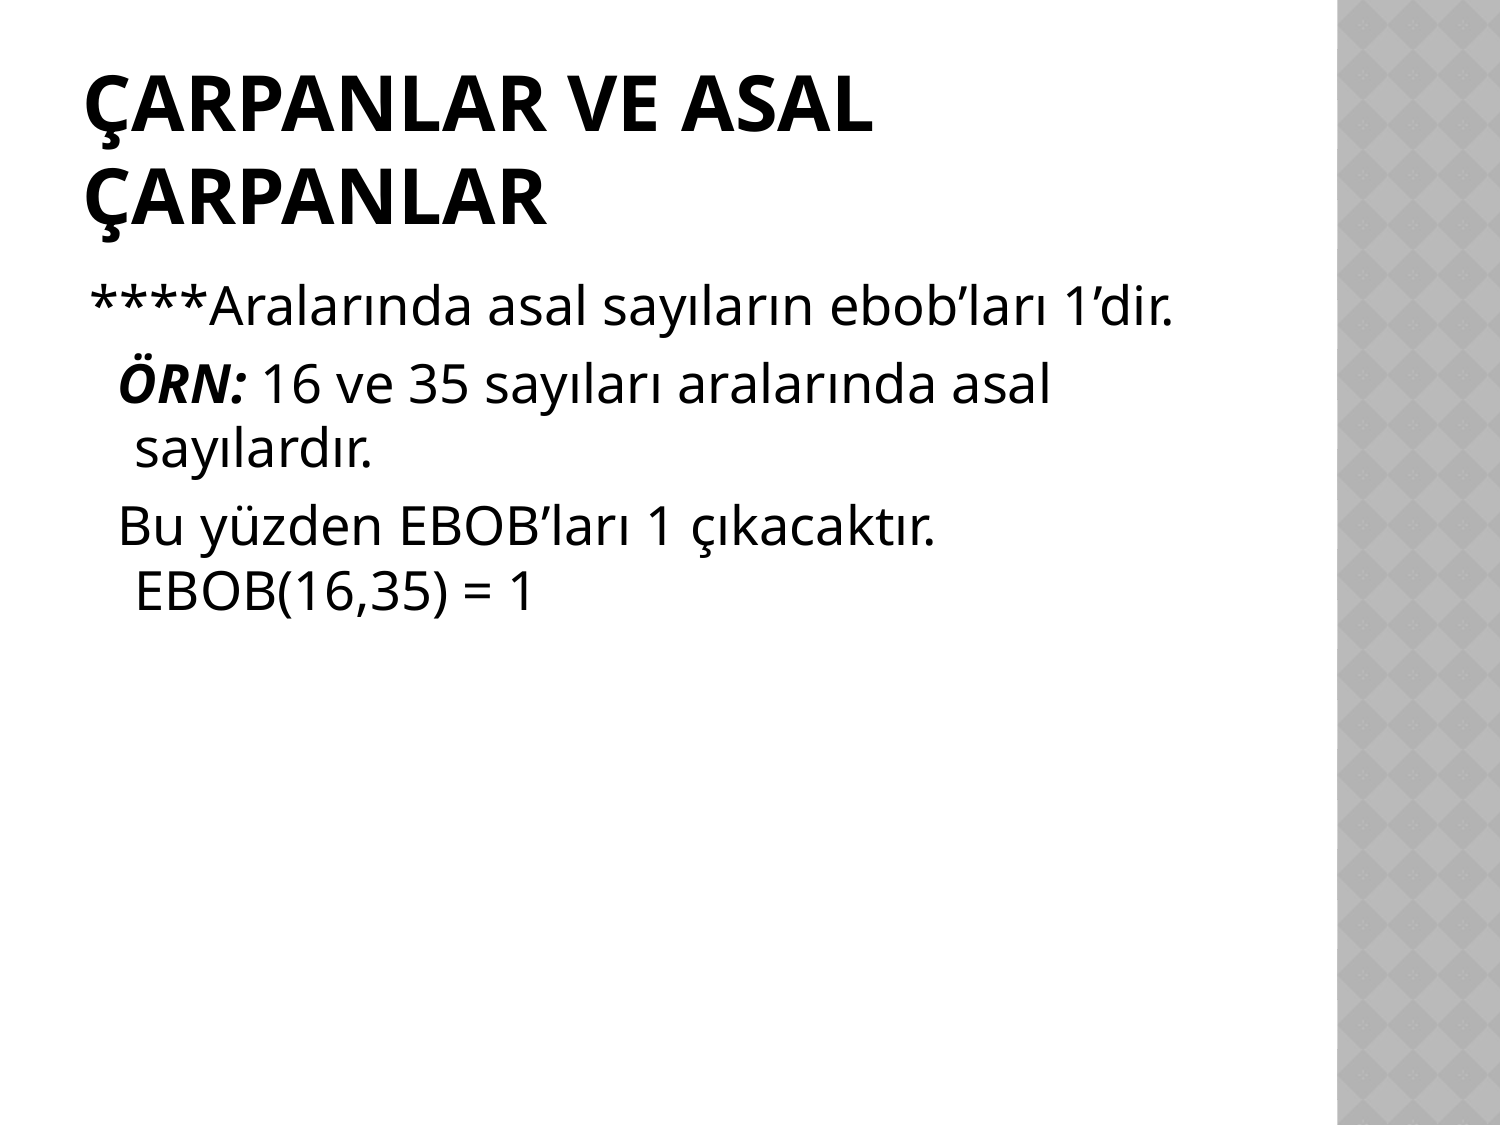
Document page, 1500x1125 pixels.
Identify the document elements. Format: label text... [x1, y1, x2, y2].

list ****Aralarında asal sayıların ebob’ları 1’dir. ÖRN: 16 ve 35 sayıları aralarında asal sayılardır. Bu yüzden EBOB’ları 1 çıkacaktır. EBOB(16,35) = 1 [75, 264, 1263, 1059]
title Çarpanlar ve asal çarpanlar [75, 52, 1263, 240]
